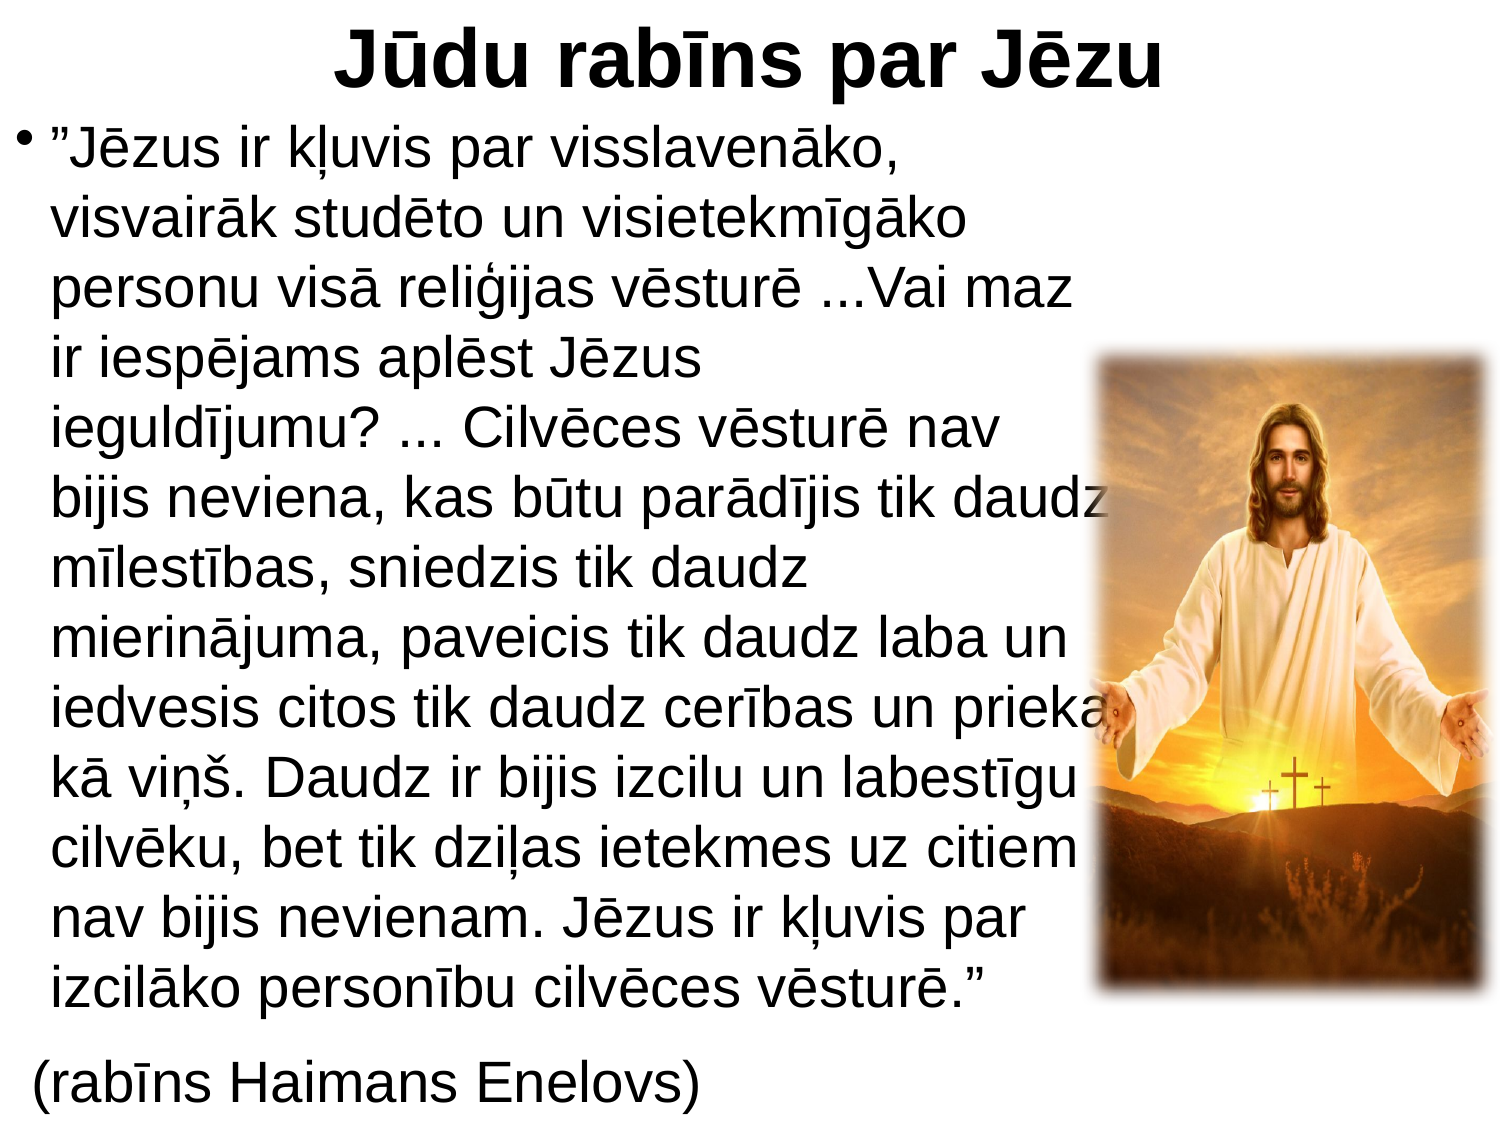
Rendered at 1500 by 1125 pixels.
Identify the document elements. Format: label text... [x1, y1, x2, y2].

text_box ”Jēzus ir kļuvis par visslavenāko, visvairāk studēto un visietekmīgāko personu visā reliģijas vēsturē ...Vai maz ir iespējams aplēst Jēzus ieguldījumu? ... Cilvēces vēsturē nav bijis neviena, kas būtu parādījis tik daudz mīlestības, sniedzis tik daudz mierinājuma, paveicis tik daudz laba un iedvesis citos tik daudz cerības un prieka kā viņš. Daudz ir bijis izcilu un labestīgu cilvēku, bet tik dziļas ietekmes uz citiem nav bijis nevienam. Jēzus ir kļuvis par izcilāko personību cilvēces vēsturē.” (rabīns Haimans Enelovs) [0, 102, 1128, 1122]
picture [1080, 337, 1500, 1008]
title Jūdu rabīns par Jēzu [0, 7, 1500, 102]
